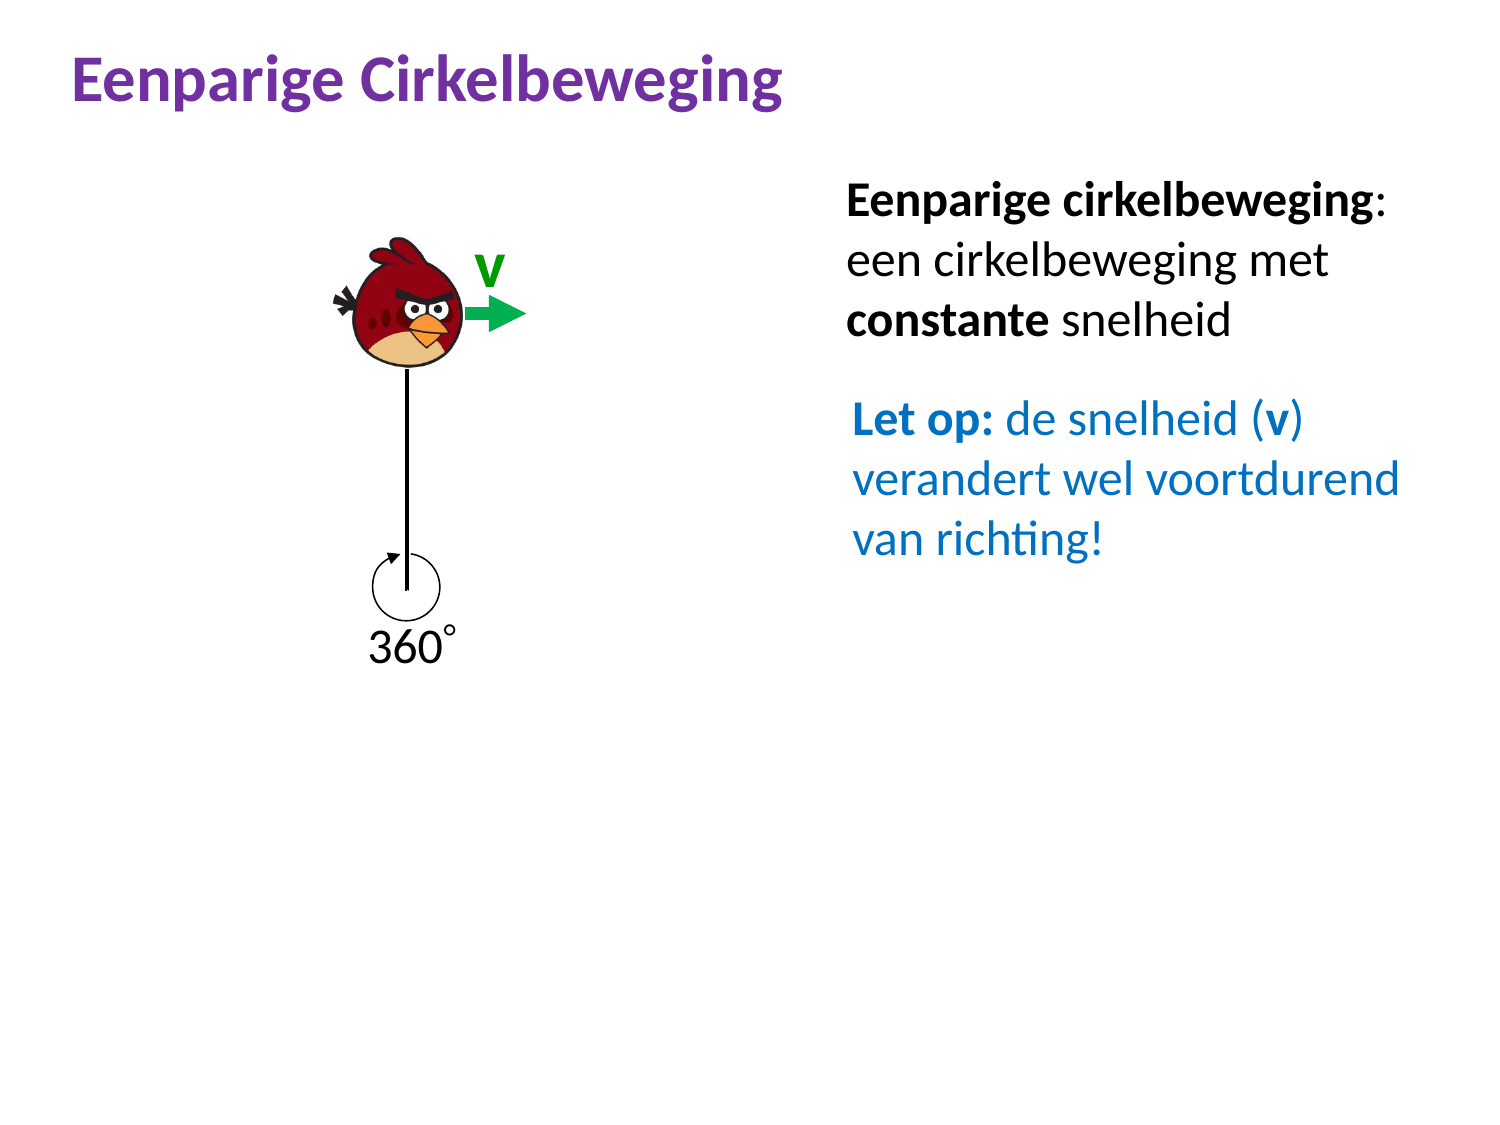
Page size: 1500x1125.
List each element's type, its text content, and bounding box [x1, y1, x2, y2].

text_box Eenparige cirkelbeweging: een cirkelbeweging met constante snelheid [831, 159, 1421, 355]
text_box Let op: de snelheid (v) verandert wel voortdurend van richting! [837, 377, 1436, 573]
title Eenparige Cirkelbeweging [55, 26, 1455, 125]
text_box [331, 235, 485, 946]
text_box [348, 553, 475, 682]
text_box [286, 213, 527, 968]
